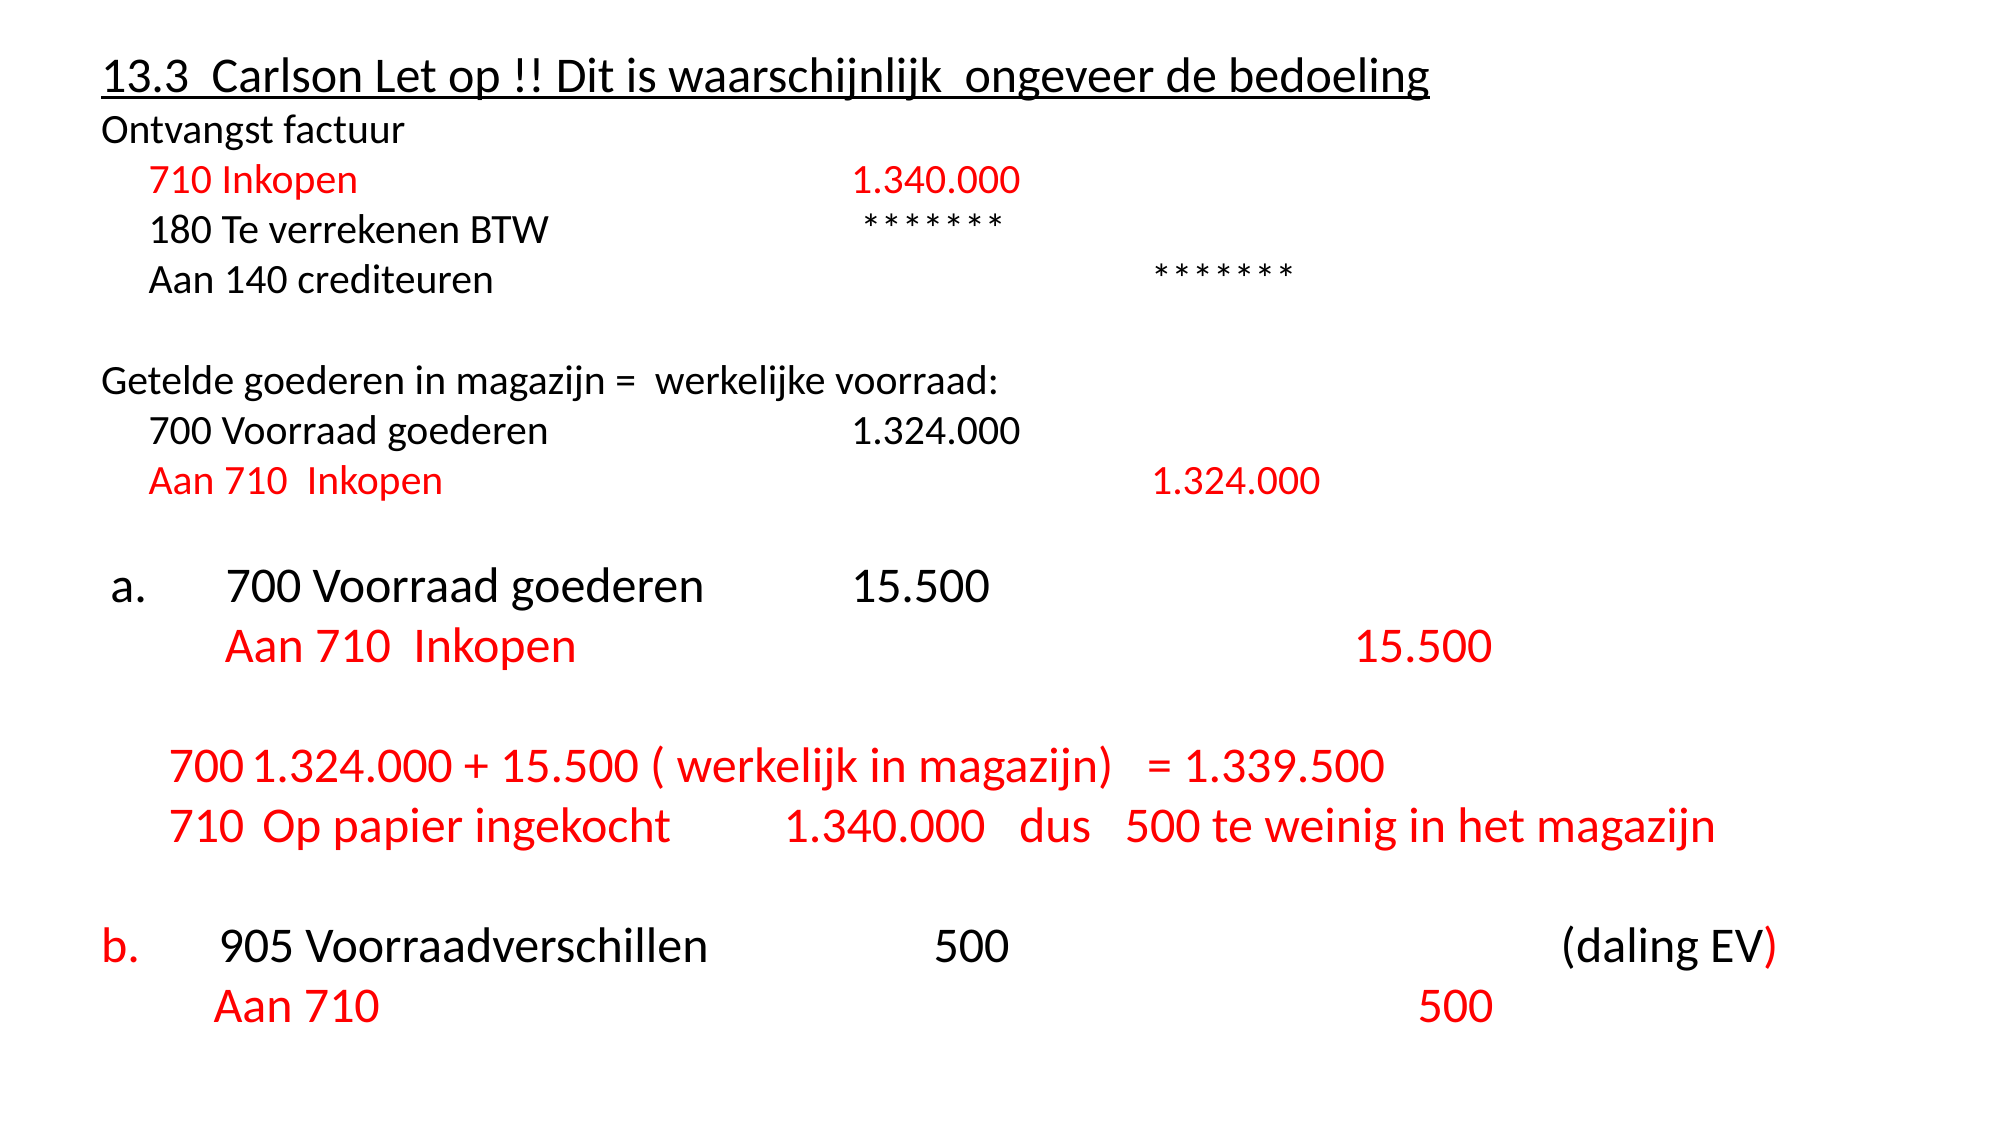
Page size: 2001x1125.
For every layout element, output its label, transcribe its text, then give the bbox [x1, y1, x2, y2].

text_box 13.3 Carlson Let op !! Dit is waarschijnlijk ongeveer de bedoeling Ontvangst factuur 710 Inkopen 1.340.000 180 Te verrekenen BTW ******* Aan 140 crediteuren ******* Getelde goederen in magazijn = werkelijke voorraad: 700 Voorraad goederen 1.324.000 Aan 710 Inkopen 1.324.000 a. 700 Voorraad goederen 15.500 Aan 710 Inkopen 15.500 700 1.324.000 + 15.500 ( werkelijk in magazijn) = 1.339.500 710 Op papier ingekocht 1.340.000 dus 500 te weinig in het magazijn b. 905 Voorraadverschillen 500 (daling EV) Aan 710 500 [86, 34, 1862, 1090]
